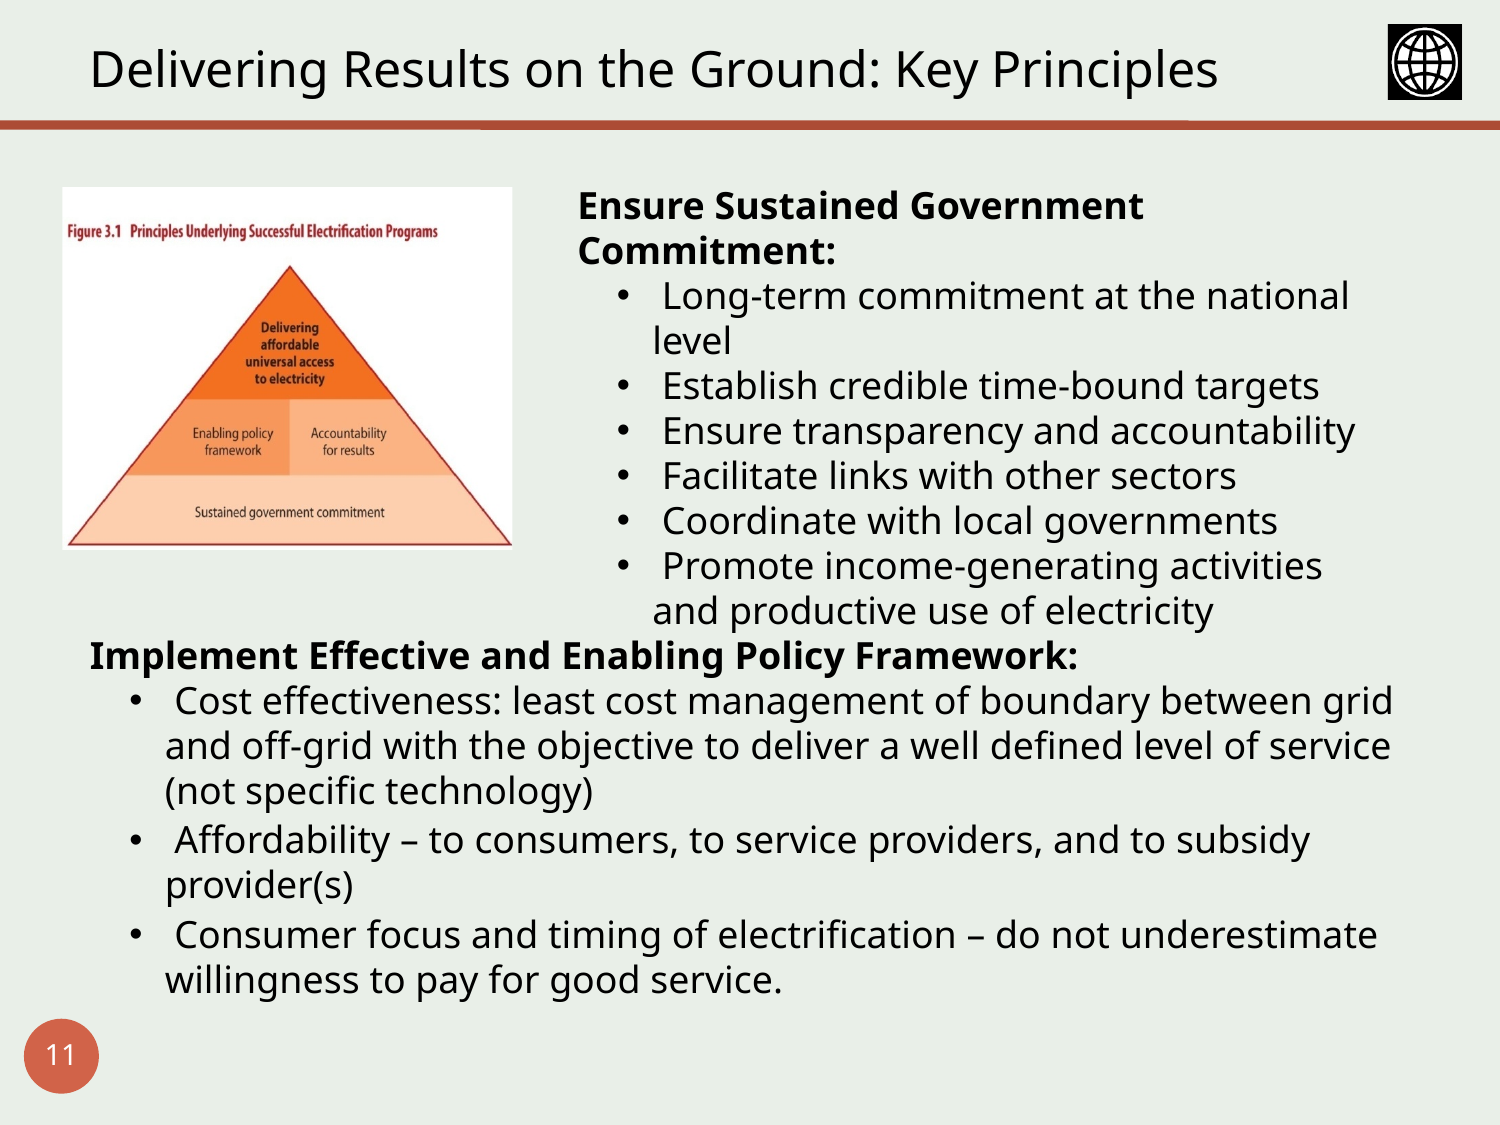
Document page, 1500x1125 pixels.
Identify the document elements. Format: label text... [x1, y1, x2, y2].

picture [1387, 24, 1463, 101]
picture [62, 187, 513, 551]
text_box Implement Effective and Enabling Policy Framework: Cost effectiveness: least cost management of boundary between grid and off-grid with the objective to deliver a well defined level of service (not specific technology) Affordability – to consumers, to service providers, and to subsidy provider(s) Consumer focus and timing of electrification – do not underestimate willingness to pay for good service. [74, 624, 1438, 1053]
slide_number 11 [23, 1018, 99, 1094]
text_box Ensure Sustained Government Commitment: Long-term commitment at the national level Establish credible time-bound targets Ensure transparency and accountability Facilitate links with other sectors Coordinate with local governments Promote income-generating activities and productive use of electricity [562, 174, 1400, 624]
title Delivering Results on the Ground: Key Principles [75, 24, 1425, 113]
